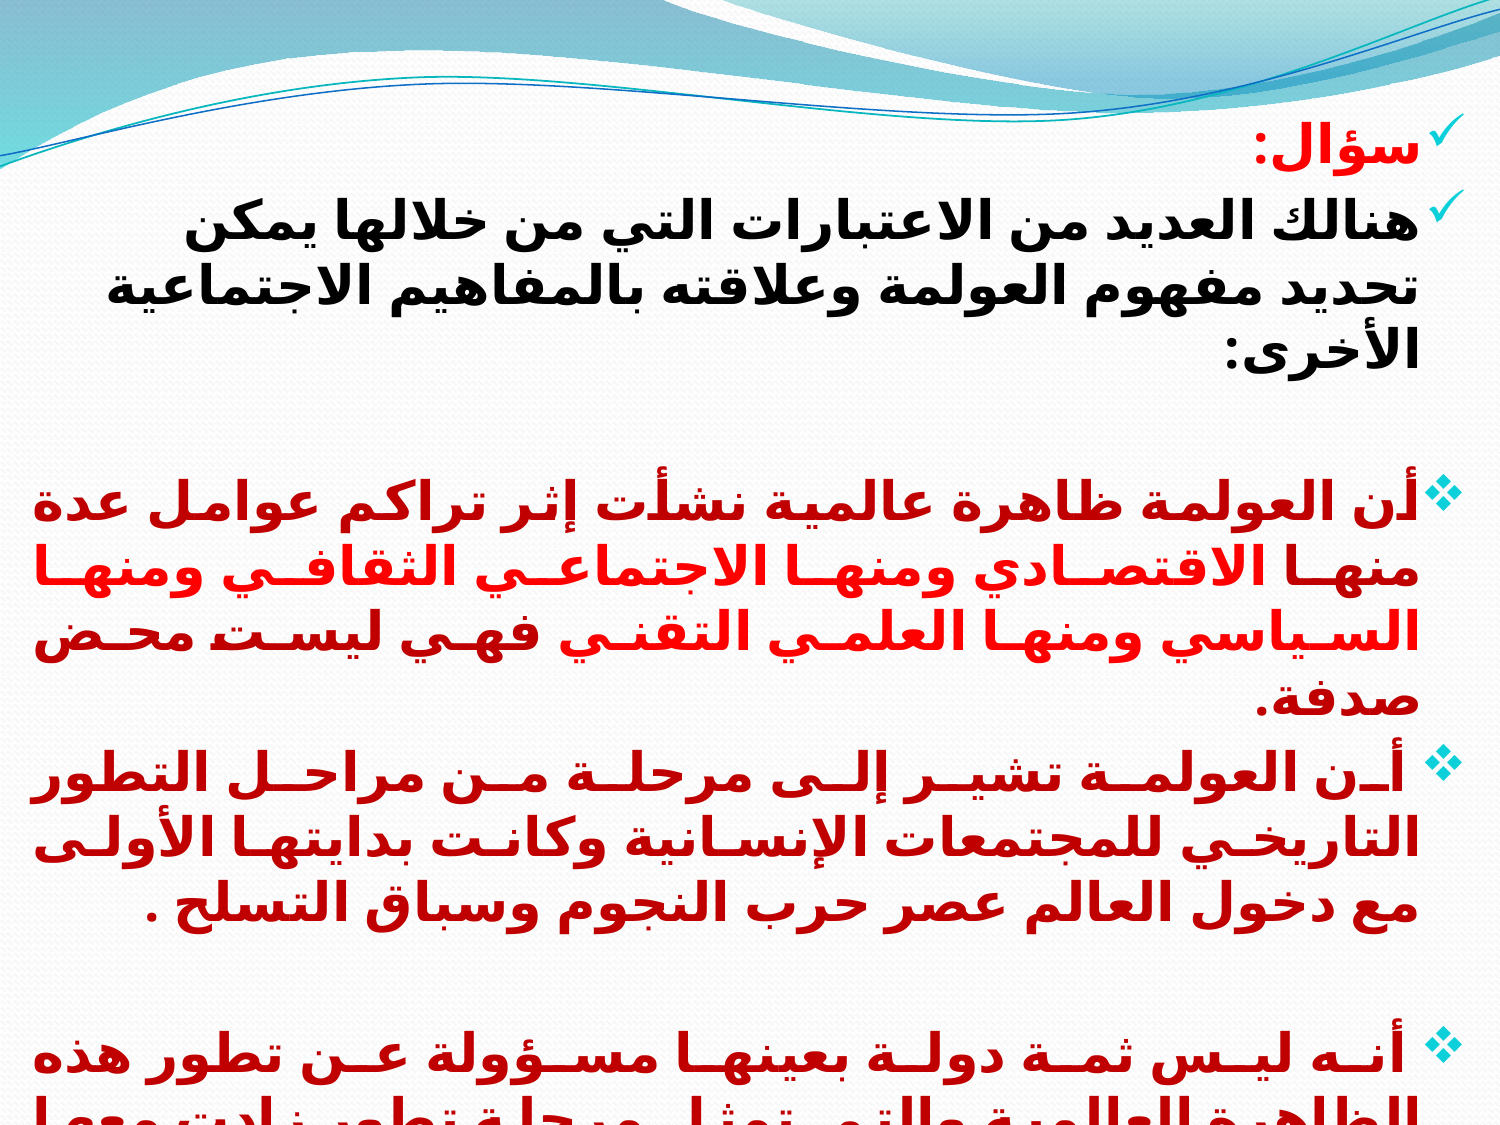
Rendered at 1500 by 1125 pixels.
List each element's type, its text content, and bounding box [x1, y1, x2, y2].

list سؤال: هنالك العديد من الاعتبارات التي من خلالها يمكن تحديد مفهوم العولمة وعلاقته بالمفاهيم الاجتماعية الأخرى: أن العولمة ظاهرة عالمية نشأت إثر تراكم عوامل عدة منها الاقتصادي ومنها الاجتماعي الثقافي ومنها السياسي ومنها العلمي التقني فهي ليست محض صدفة. أن العولمة تشير إلى مرحلة من مراحل التطور التاريخي للمجتمعات الإنسانية وكانت بدايتها الأولى مع دخول العالم عصر حرب النجوم وسباق التسلح . أنه ليس ثمة دولة بعينها مسؤولة عن تطور هذه الظاهرة العالمية والتي تمثل مرحلة تطور زادت معها درجة تعقيد الحياة الاجتماعية . [17, 101, 1483, 1094]
